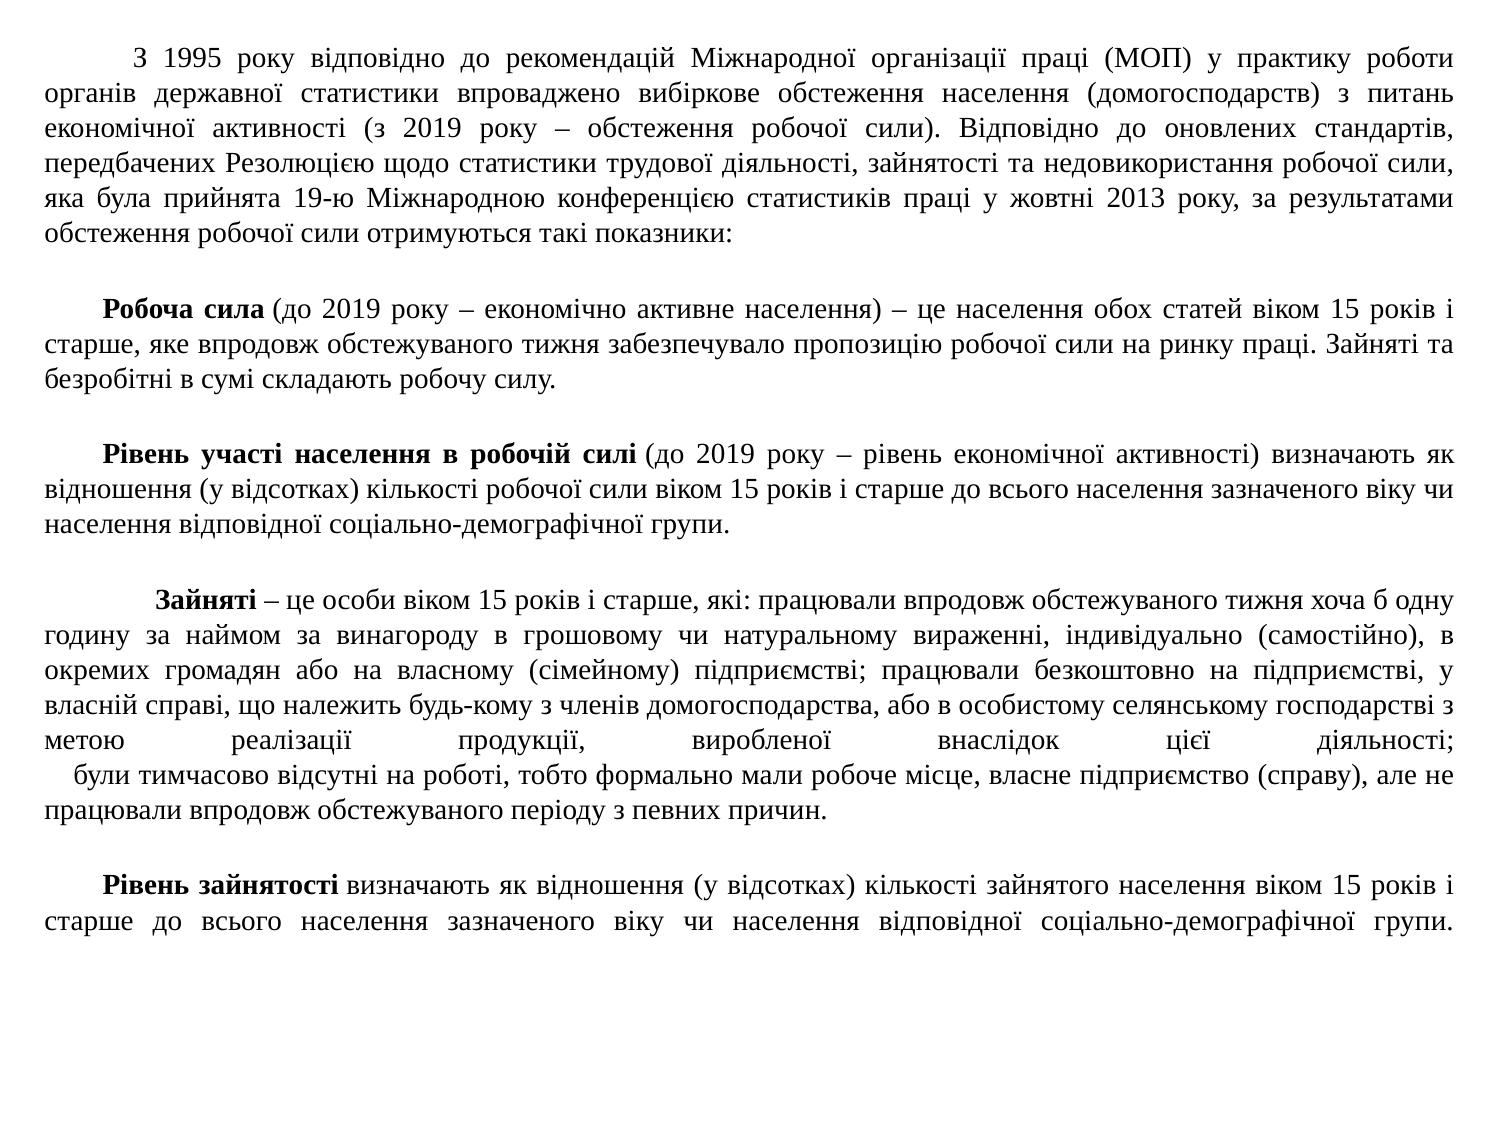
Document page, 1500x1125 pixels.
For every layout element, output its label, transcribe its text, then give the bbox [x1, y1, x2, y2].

list З 1995 року відповідно до рекомендацій Міжнародної організації праці (МОП) у практику роботи органів державної статистики впроваджено вибіркове обстеження населення (домогосподарств) з питань економічної активності (з 2019 року – обстеження робочої сили). Відповідно до оновлених стандартів, передбачених Резолюцією щодо статистики трудової діяльності, зайнятості та недовикористання робочої сили, яка була прийнята 19-ю Міжнародною конференцією статистиків праці у жовтні 2013 року, за результатами обстеження робочої сили отримуються такі показники: Робоча сила (до 2019 року – економічно активне населення) – це населення обох статей віком 15 років і старше, яке впродовж обстежуваного тижня забезпечувало пропозицію робочої сили на ринку праці. Зайняті та безробітні в сумі складають робочу силу. Рівень участі населення в робочій силі (до 2019 року – рівень економічної активності) визначають як відношення (у відсотках) кількості робочої сили віком 15 років і старше до всього населення зазначеного віку чи населення відповідної соціально-демографічної групи. Зайняті – це особи віком 15 років і старше, які: працювали впродовж обстежуваного тижня хоча б одну годину за наймом за винагороду в грошовому чи натуральному вираженні, індивідуально (самостійно), в окремих громадян або на власному (сімейному) підприємстві; працювали безкоштовно на підприємстві, у власній справі, що належить будь-кому з членів домогосподарства, або в особистому селянському господарстві з метою реалізації продукції, виробленої внаслідок цієї діяльності; були тимчасово відсутні на роботі, тобто формально мали робоче місце, власне підприємство (справу), але не працювали впродовж обстежуваного періоду з певних причин. Рівень зайнятості визначають як відношення (у відсотках) кількості зайнятого населення віком 15 років і старше до всього населення зазначеного віку чи населення відповідної соціально-демографічної групи. [29, 30, 1471, 1094]
